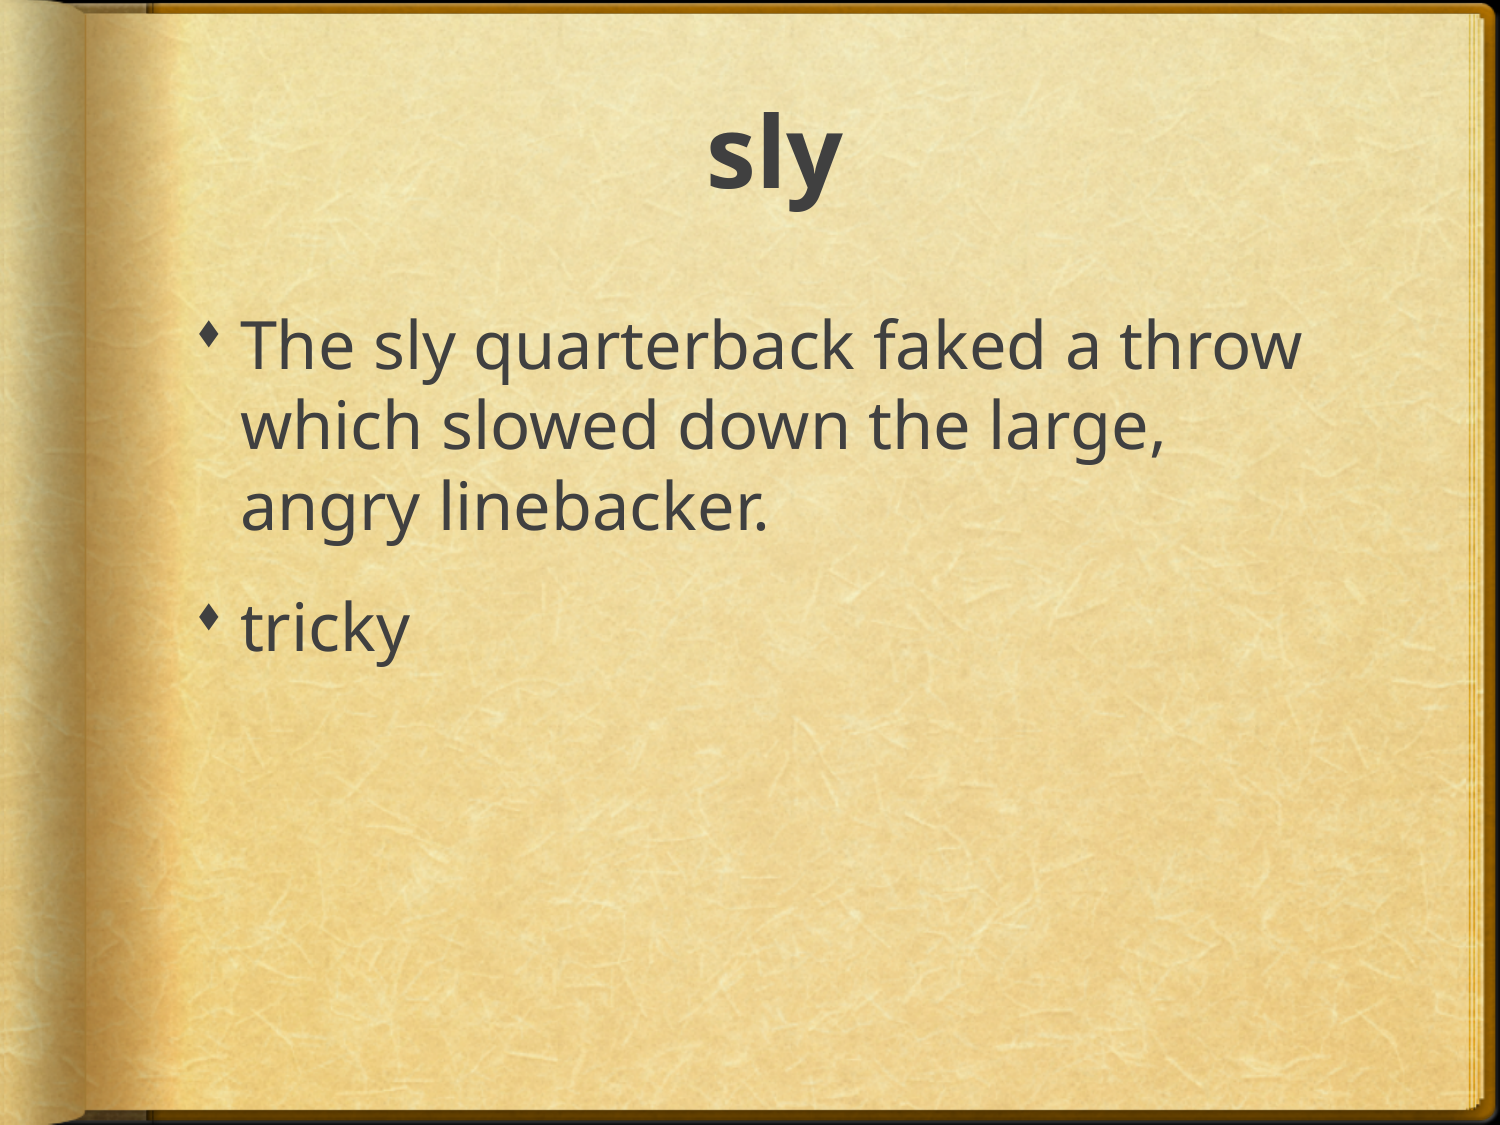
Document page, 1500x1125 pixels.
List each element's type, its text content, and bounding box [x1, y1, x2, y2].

title sly [178, 45, 1372, 265]
picture [0, 0, 1500, 1125]
list The sly quarterback faked a throw which slowed down the large, angry linebacker. tricky [178, 295, 1372, 1005]
